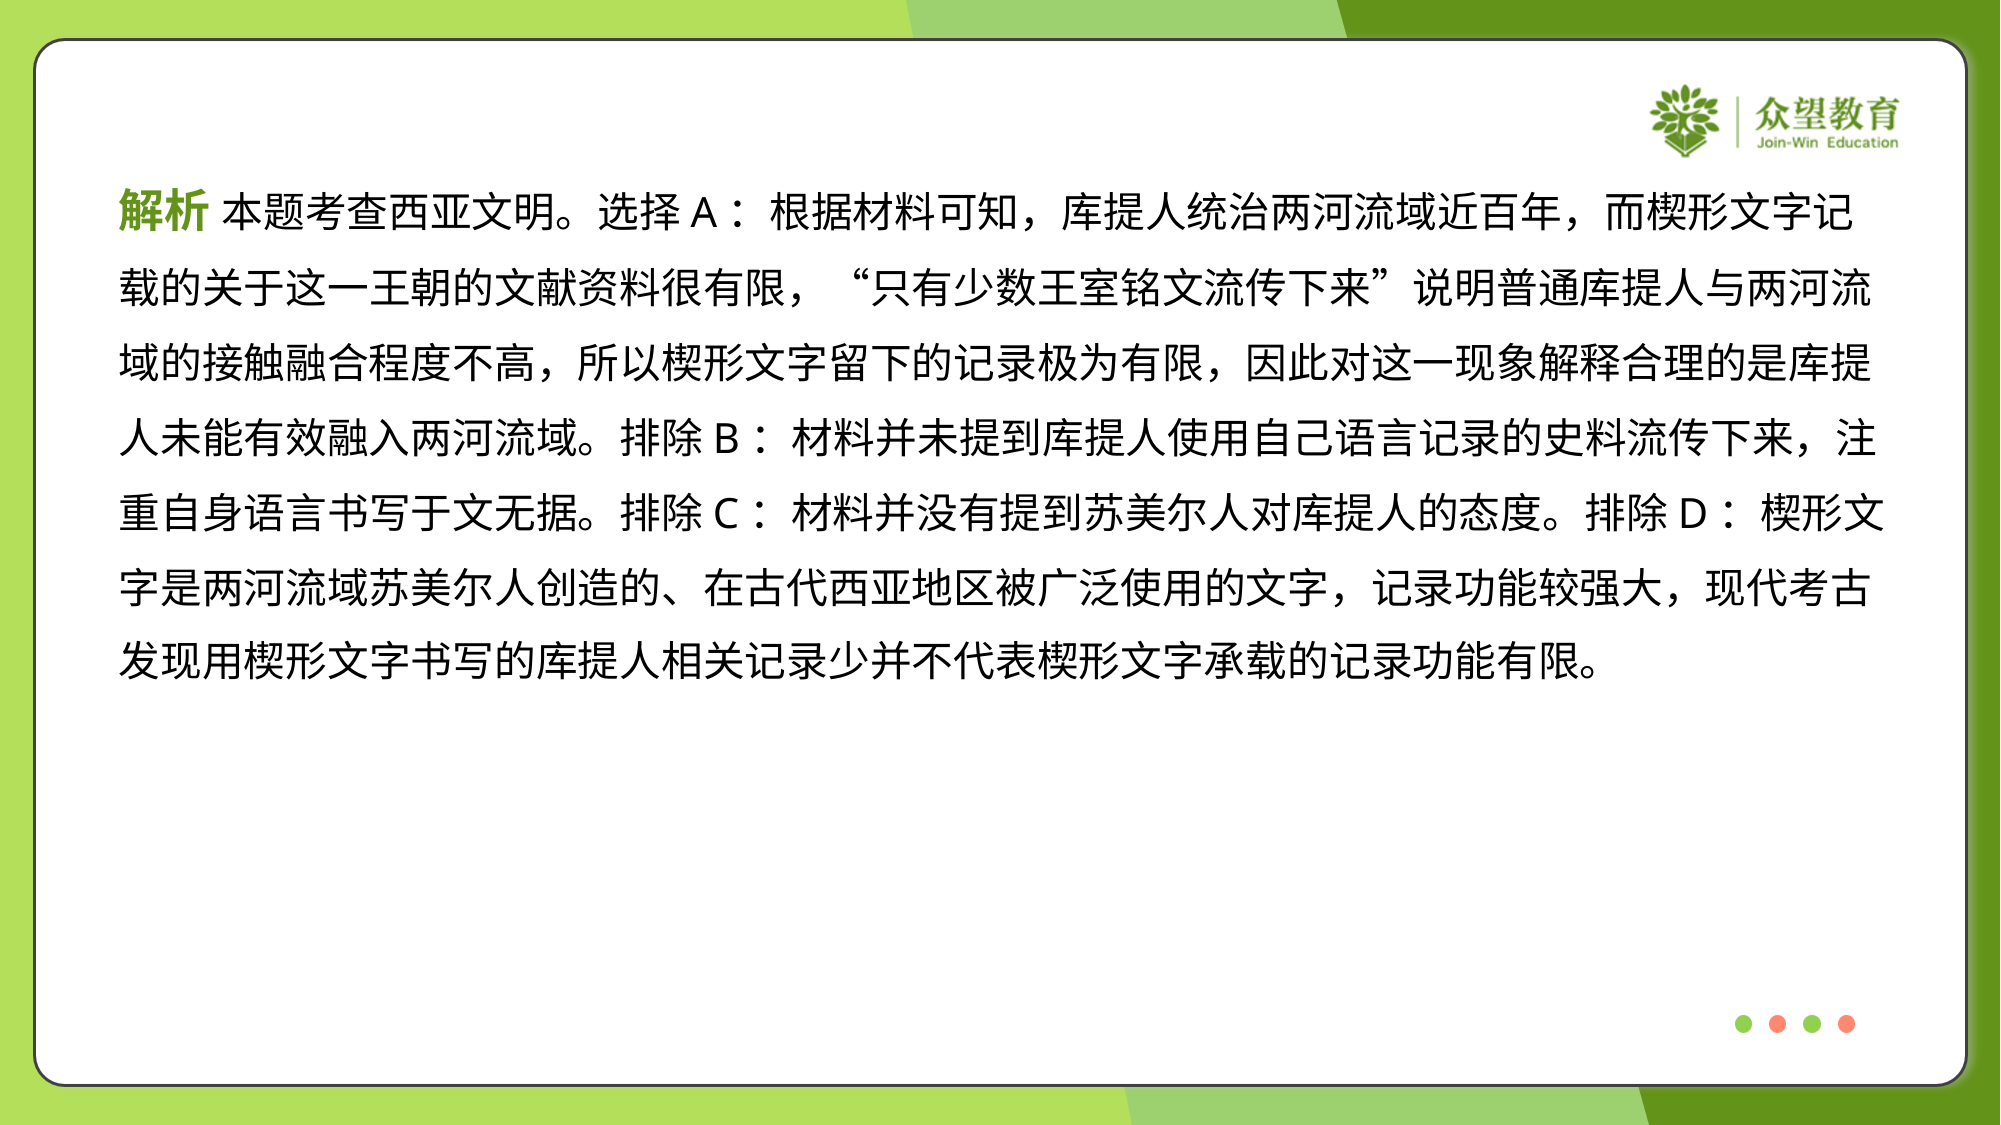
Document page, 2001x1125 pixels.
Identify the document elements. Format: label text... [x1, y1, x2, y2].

picture [0, 0, 2000, 1125]
text_box 解析 本题考查西亚文明。选择A：根据材料可知，库提人统治两河流域近百年，而楔形文字记 载的关于这一王朝的文献资料很有限，“只有少数王室铭文流传下来”说明普通库提人与两河流 域的接触融合程度不高，所以楔形文字留下的记录极为有限，因此对这一现象解释合理的是库提 人未能有效融入两河流域。排除B：材料并未提到库提人使用自己语言记录的史料流传下来，注 重自身语言书写于文无据。排除C：材料并没有提到苏美尔人对库提人的态度。排除D：楔形文 字是两河流域苏美尔人创造的、在古代西亚地区被广泛使用的文字，记录功能较强大，现代考古 发现用楔形文字书写的库提人相关记录少并不代表楔形文字承载的记录功能有限。 [118, 159, 1883, 677]
